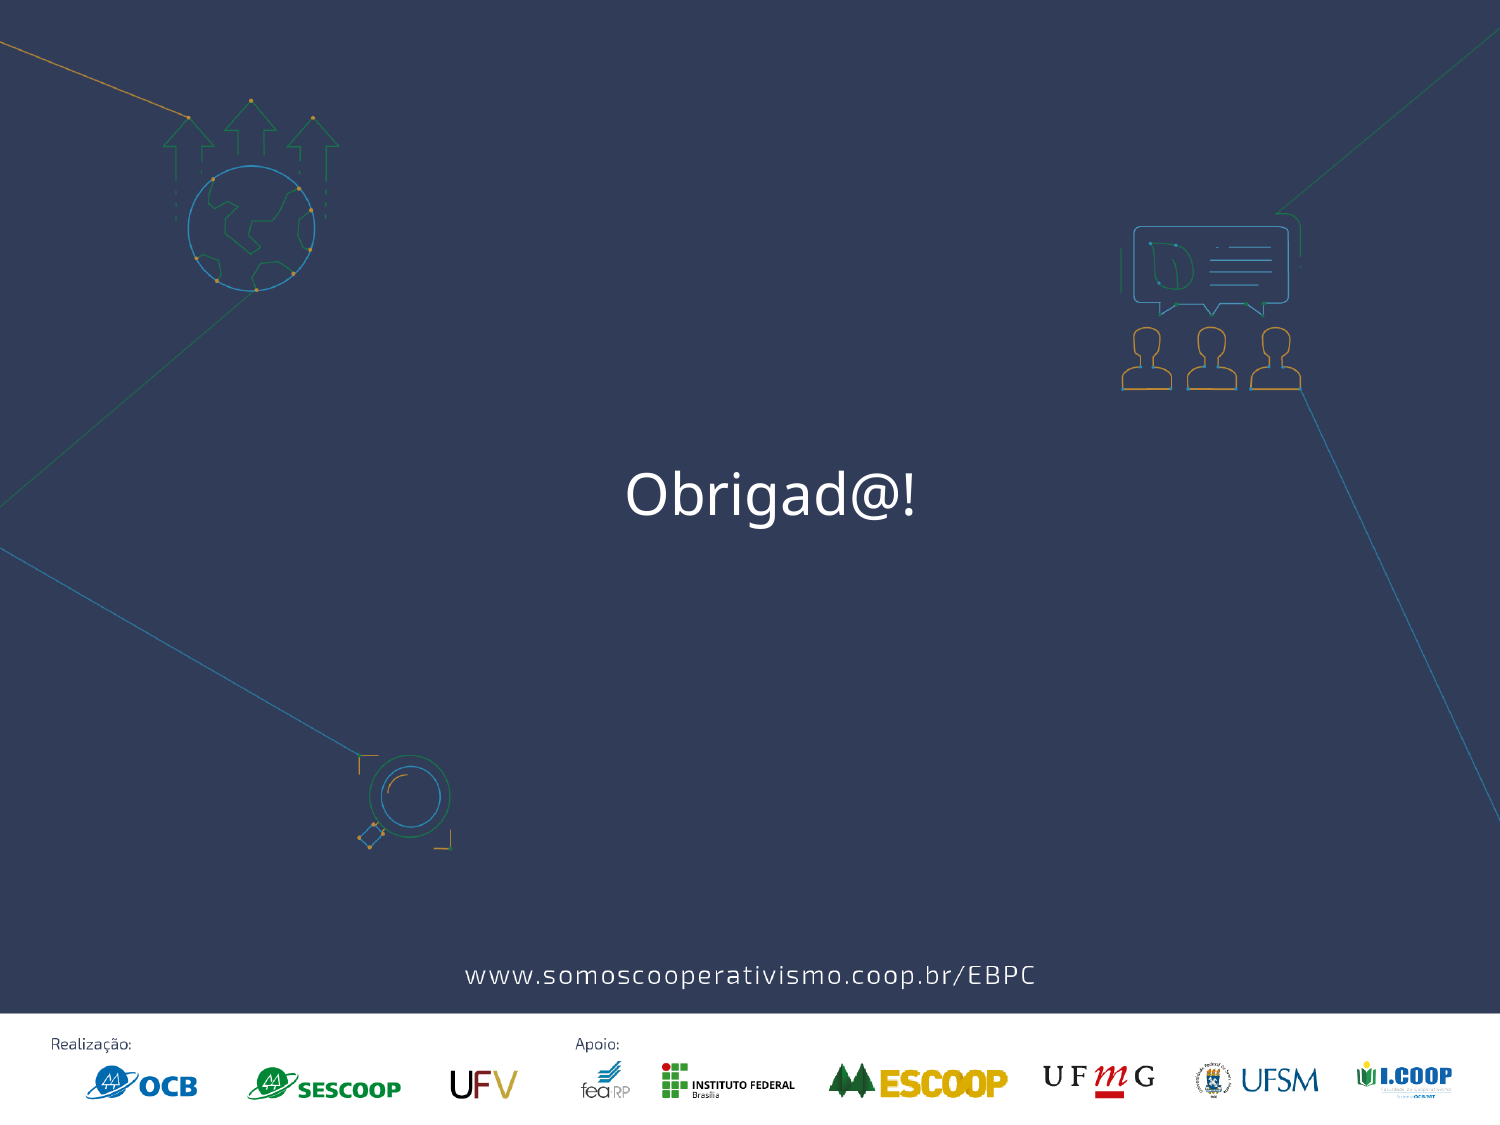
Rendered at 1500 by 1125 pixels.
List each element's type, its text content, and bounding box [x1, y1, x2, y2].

picture [0, 0, 1500, 1125]
text_box Obrigad@! [513, 449, 1028, 535]
